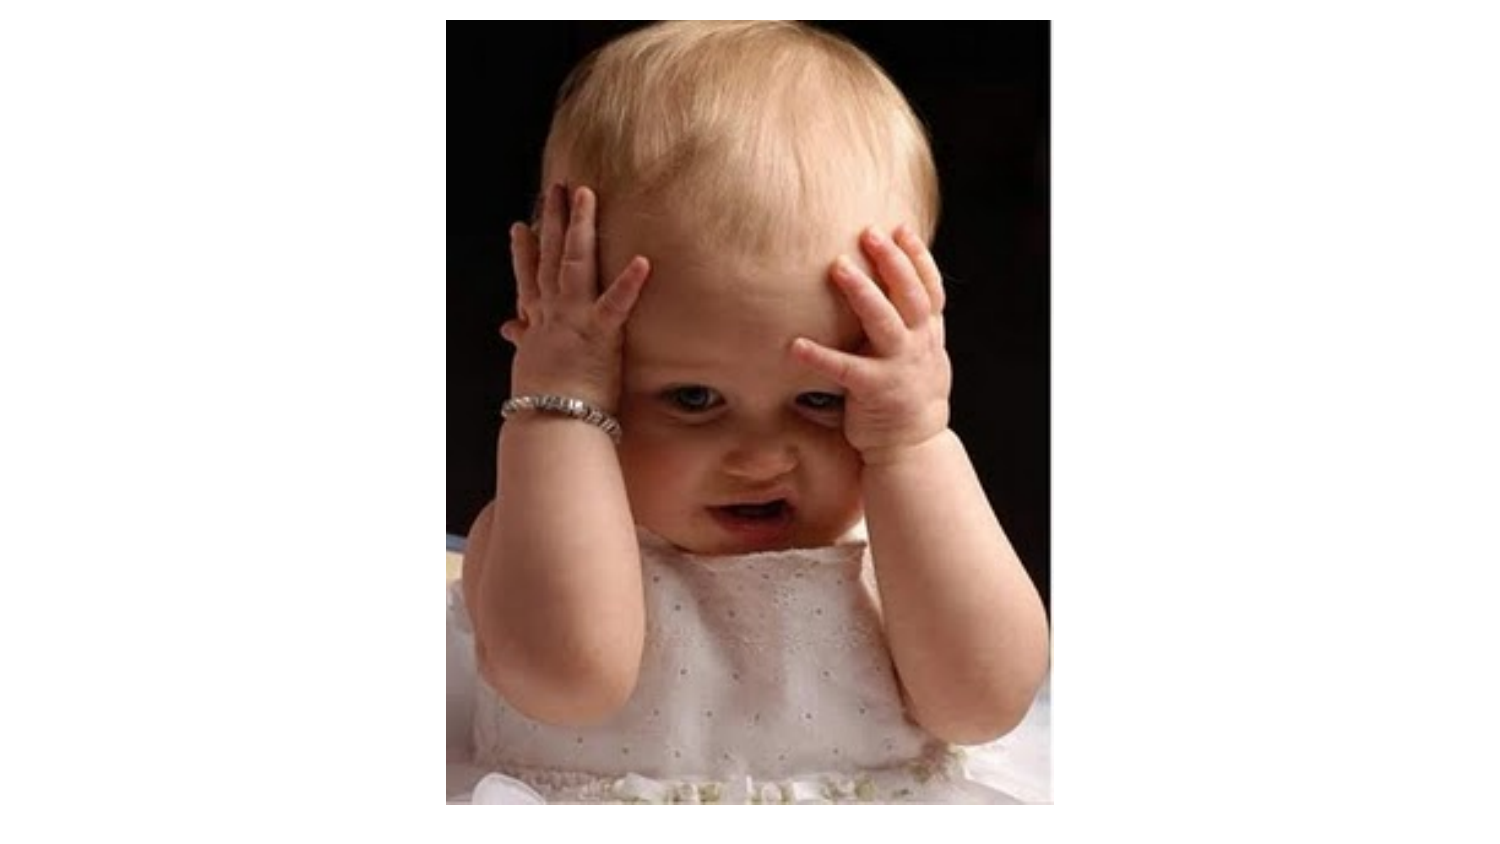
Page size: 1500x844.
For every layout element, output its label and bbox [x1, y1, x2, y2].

picture [445, 20, 1054, 805]
